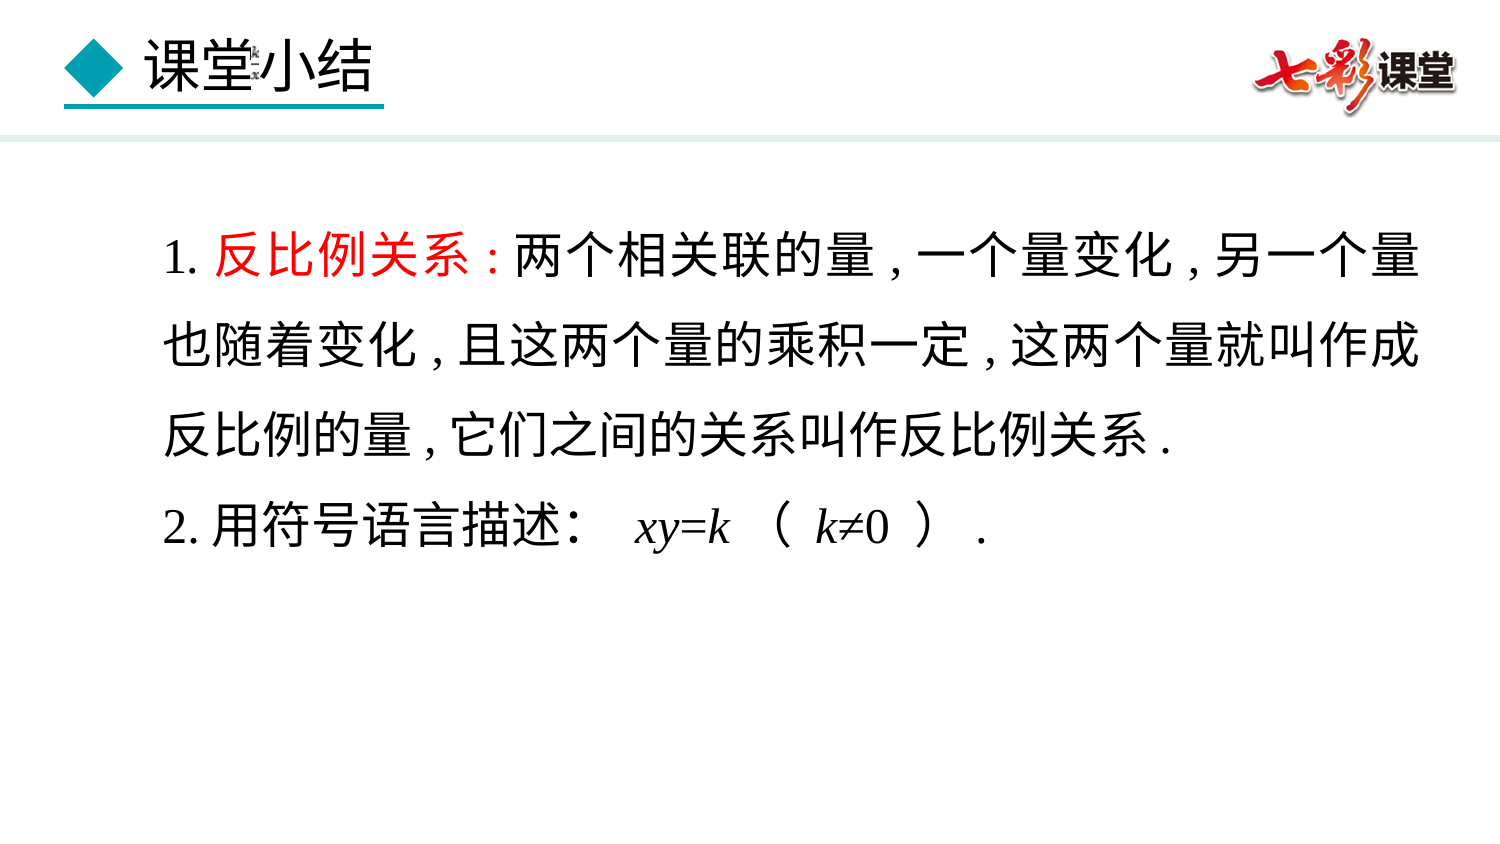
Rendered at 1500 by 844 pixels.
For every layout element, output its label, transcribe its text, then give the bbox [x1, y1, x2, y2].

picture [1249, 32, 1461, 118]
picture [250, 32, 259, 91]
text_box 1.反比例关系:两个相关联的量,一个量变化,另一个量也随着变化,且这两个量的乘积一定,这两个量就叫作成反比例的量,它们之间的关系叫作反比例关系. 2.用符号语言描述： xy=k（ k≠0 ）. [147, 186, 1435, 562]
